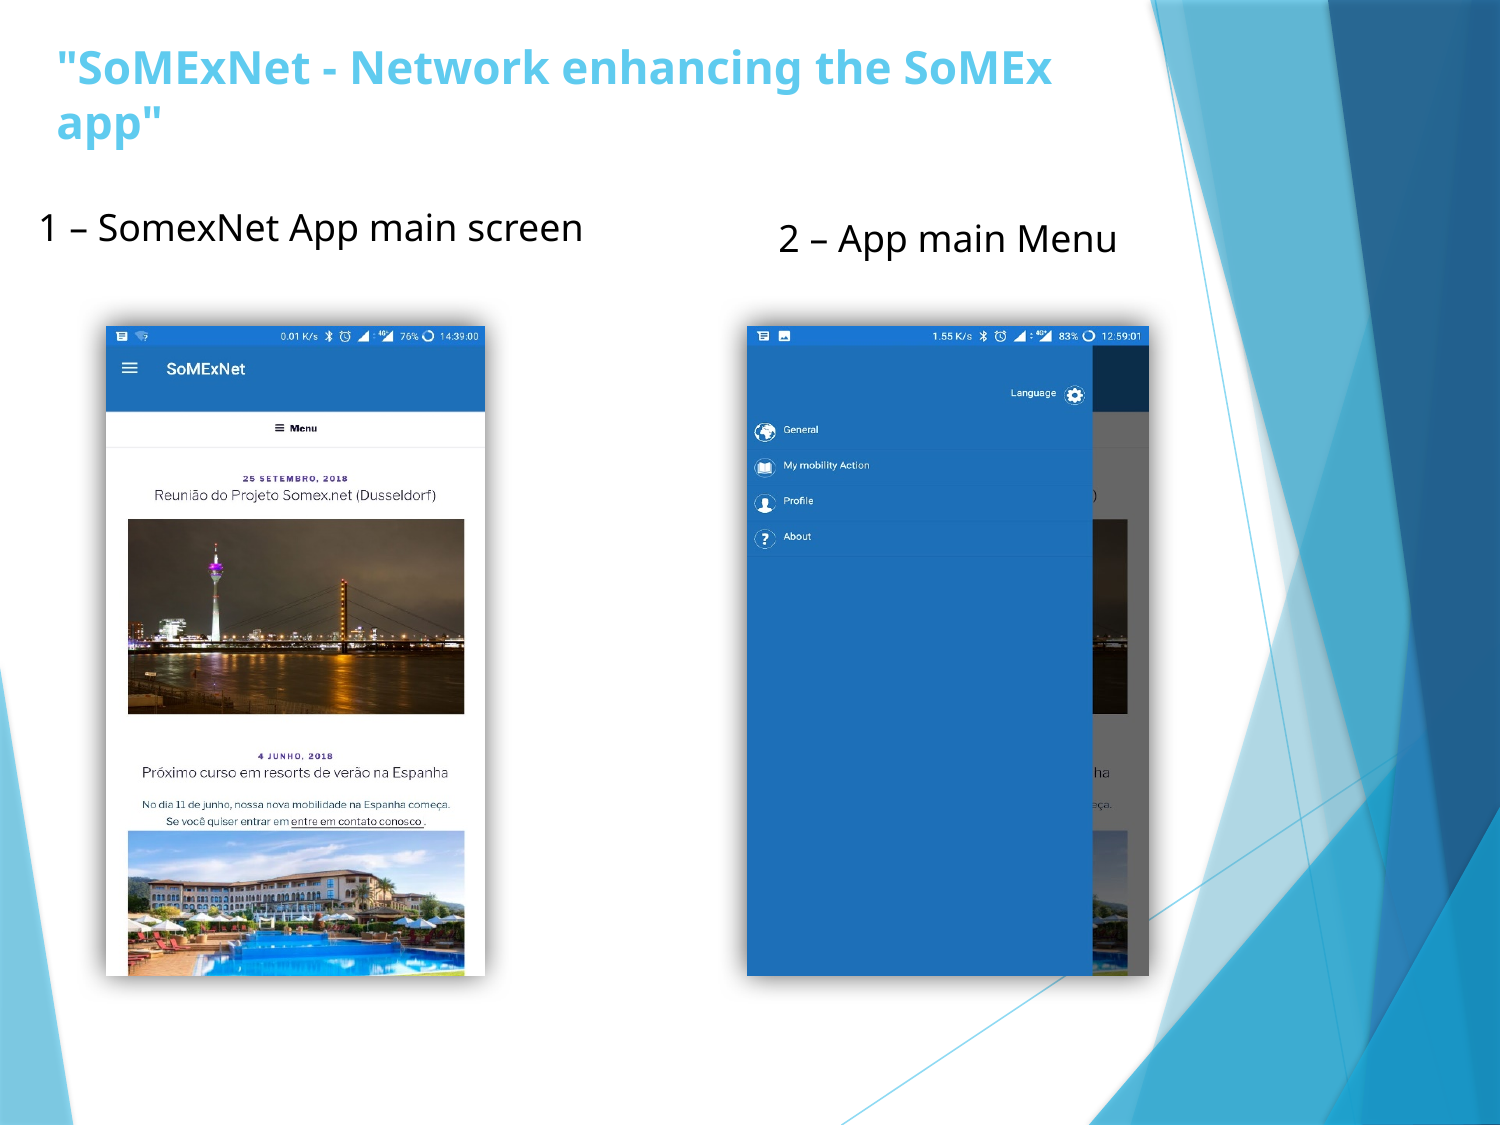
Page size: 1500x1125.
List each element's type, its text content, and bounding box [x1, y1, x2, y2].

picture [747, 325, 1150, 977]
text_box 2 – App main Menu [763, 208, 1134, 268]
text_box 1 – SomexNet App main screen [23, 196, 599, 256]
picture [105, 325, 485, 977]
picture [219, 964, 232, 972]
title "SoMExNet - Network enhancing the SoMEx app" [41, 30, 1175, 114]
